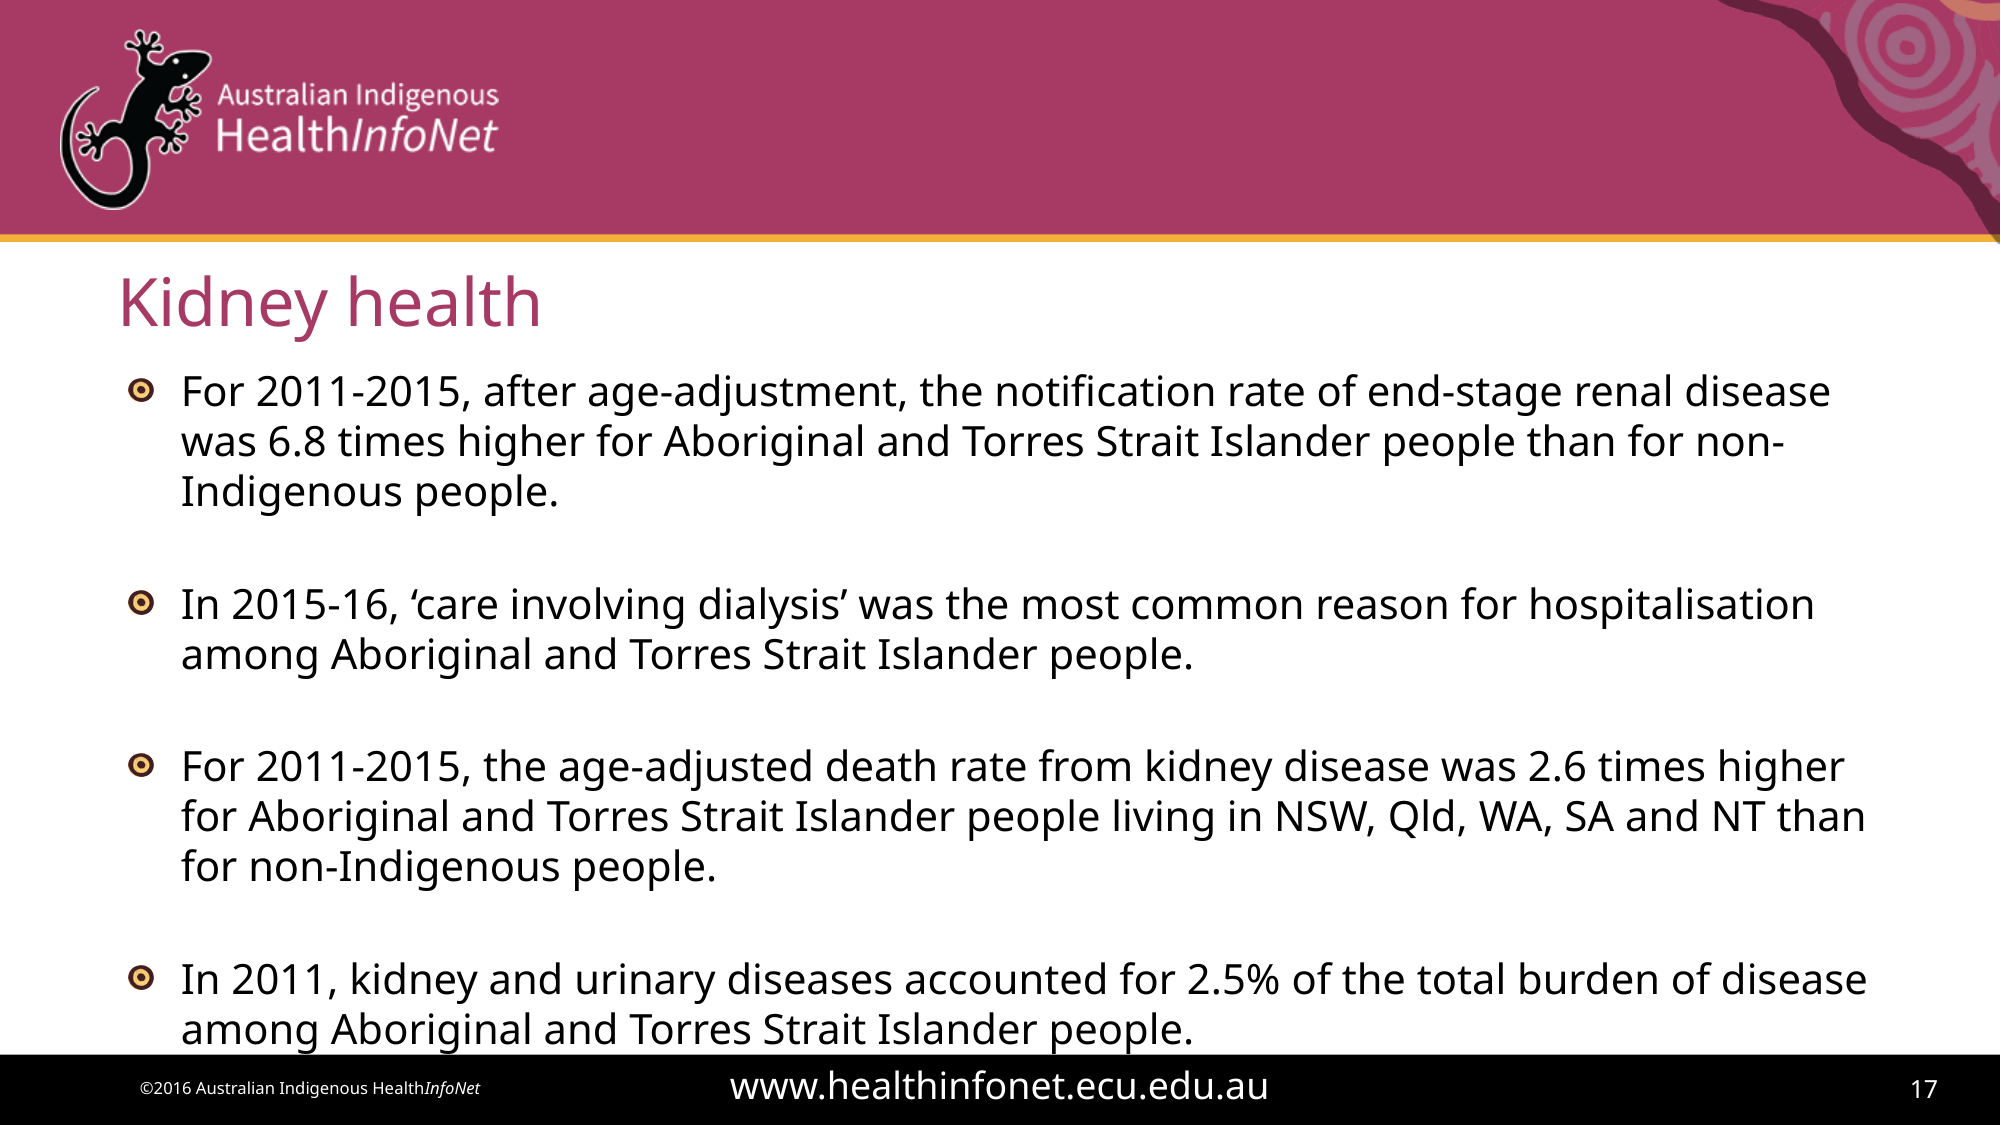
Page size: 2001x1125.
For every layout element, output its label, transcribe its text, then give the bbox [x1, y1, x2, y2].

picture [60, 29, 499, 210]
list For 2011-2015, after age-adjustment, the notification rate of end-stage renal disease was 6.8 times higher for Aboriginal and Torres Strait Islander people than for non-Indigenous people. In 2015-16, ‘care involving dialysis’ was the most common reason for hospitalisation among Aboriginal and Torres Strait Islander people. For 2011-2015, the age-adjusted death rate from kidney disease was 2.6 times higher for Aboriginal and Torres Strait Islander people living in NSW, Qld, WA, SA and NT than for non-Indigenous people. In 2011, kidney and urinary diseases accounted for 2.5% of the total burden of disease among Aboriginal and Torres Strait Islander people. [99, 349, 1901, 1051]
title Kidney health [102, 249, 1900, 349]
picture [128, 590, 154, 615]
picture [1673, 0, 2000, 279]
picture [128, 378, 154, 402]
picture [128, 753, 154, 777]
picture [128, 965, 154, 990]
